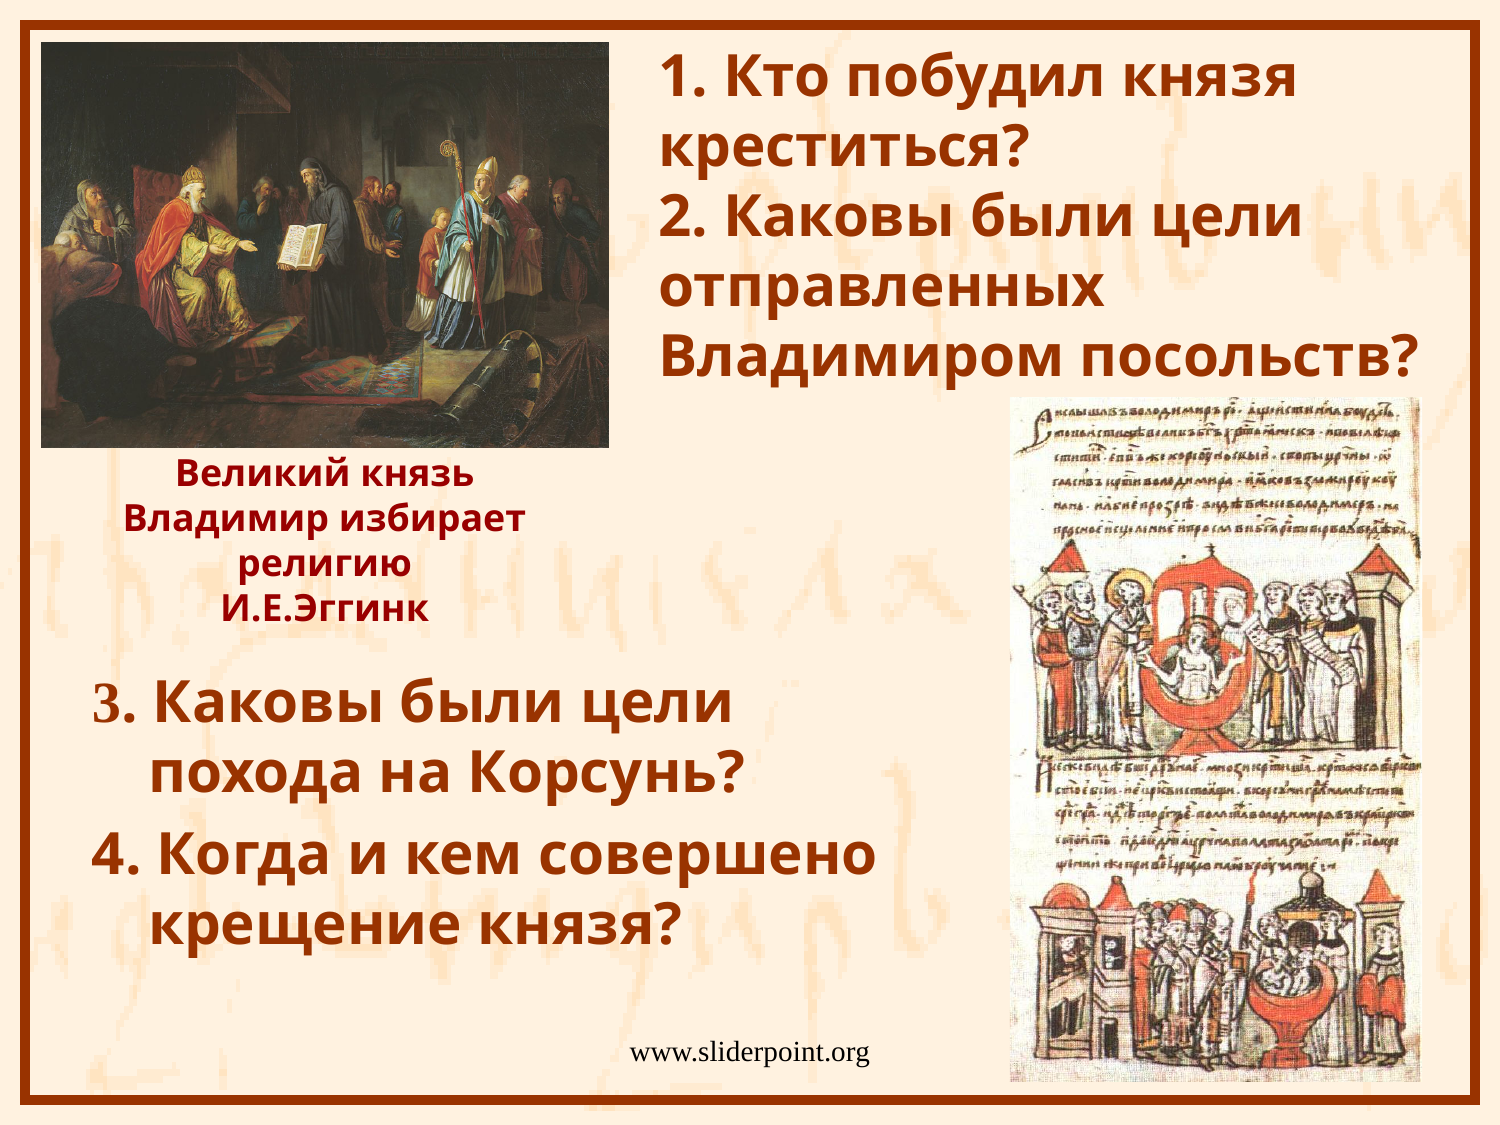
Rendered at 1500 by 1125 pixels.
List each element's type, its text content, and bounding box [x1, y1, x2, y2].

text_box 1. Кто побудил князя креститься? 2. Каковы были цели отправленных Владимиром посольств? [643, 31, 1447, 396]
footer www.sliderpoint.org [512, 1024, 988, 1101]
title Великий князь Владимир избирает религию И.Е.Эггинк [52, 455, 597, 634]
picture [0, 0, 1500, 1125]
list 3. Каковы были цели похода на Корсунь? 4. Когда и кем совершено крещение князя? [76, 656, 916, 1066]
